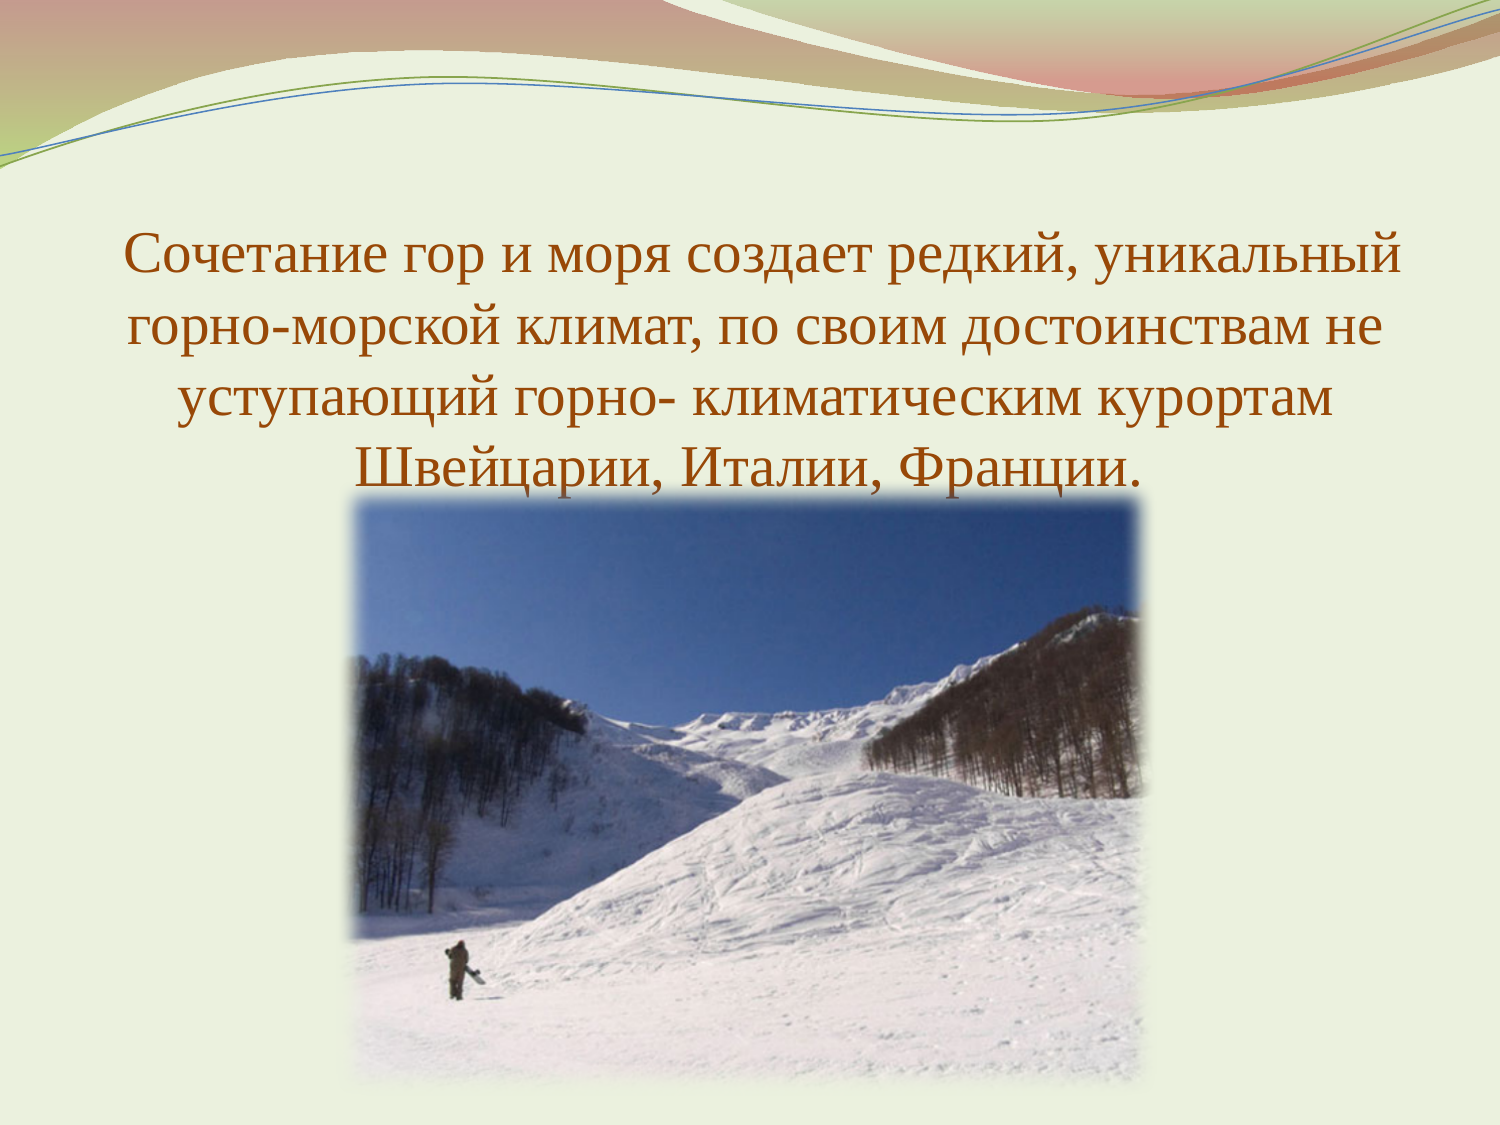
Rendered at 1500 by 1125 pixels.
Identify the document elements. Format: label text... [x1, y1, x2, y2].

picture [336, 479, 1158, 1096]
title Сочетание гор и моря создает редкий, уникальный горно-морской климат, по своим достоинствам не уступающий горно- климатическим курортам Швейцарии, Италии, Франции. [75, 115, 1438, 657]
